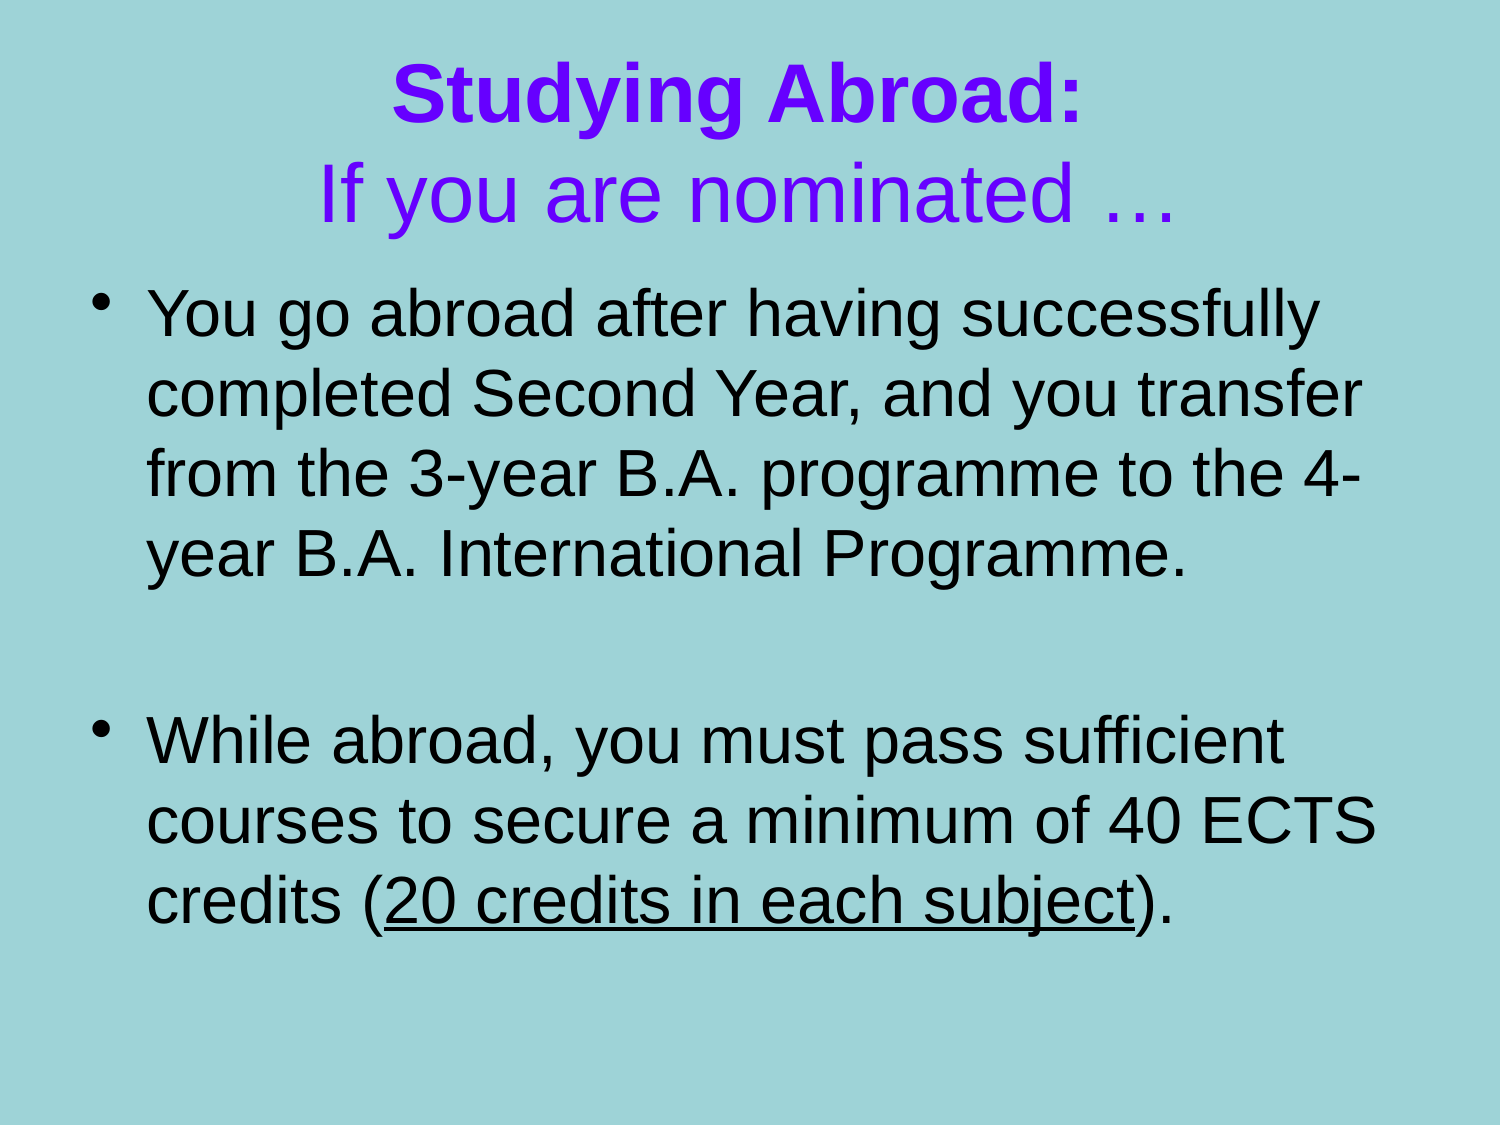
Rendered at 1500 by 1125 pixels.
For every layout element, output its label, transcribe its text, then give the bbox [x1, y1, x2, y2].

list You go abroad after having successfully completed Second Year, and you transfer from the 3-year B.A. programme to the 4-year B.A. International Programme. While abroad, you must pass sufficient courses to secure a minimum of 40 ECTS credits (20 credits in each subject). [74, 262, 1426, 1006]
title Studying Abroad: If you are nominated … [74, 44, 1426, 233]
